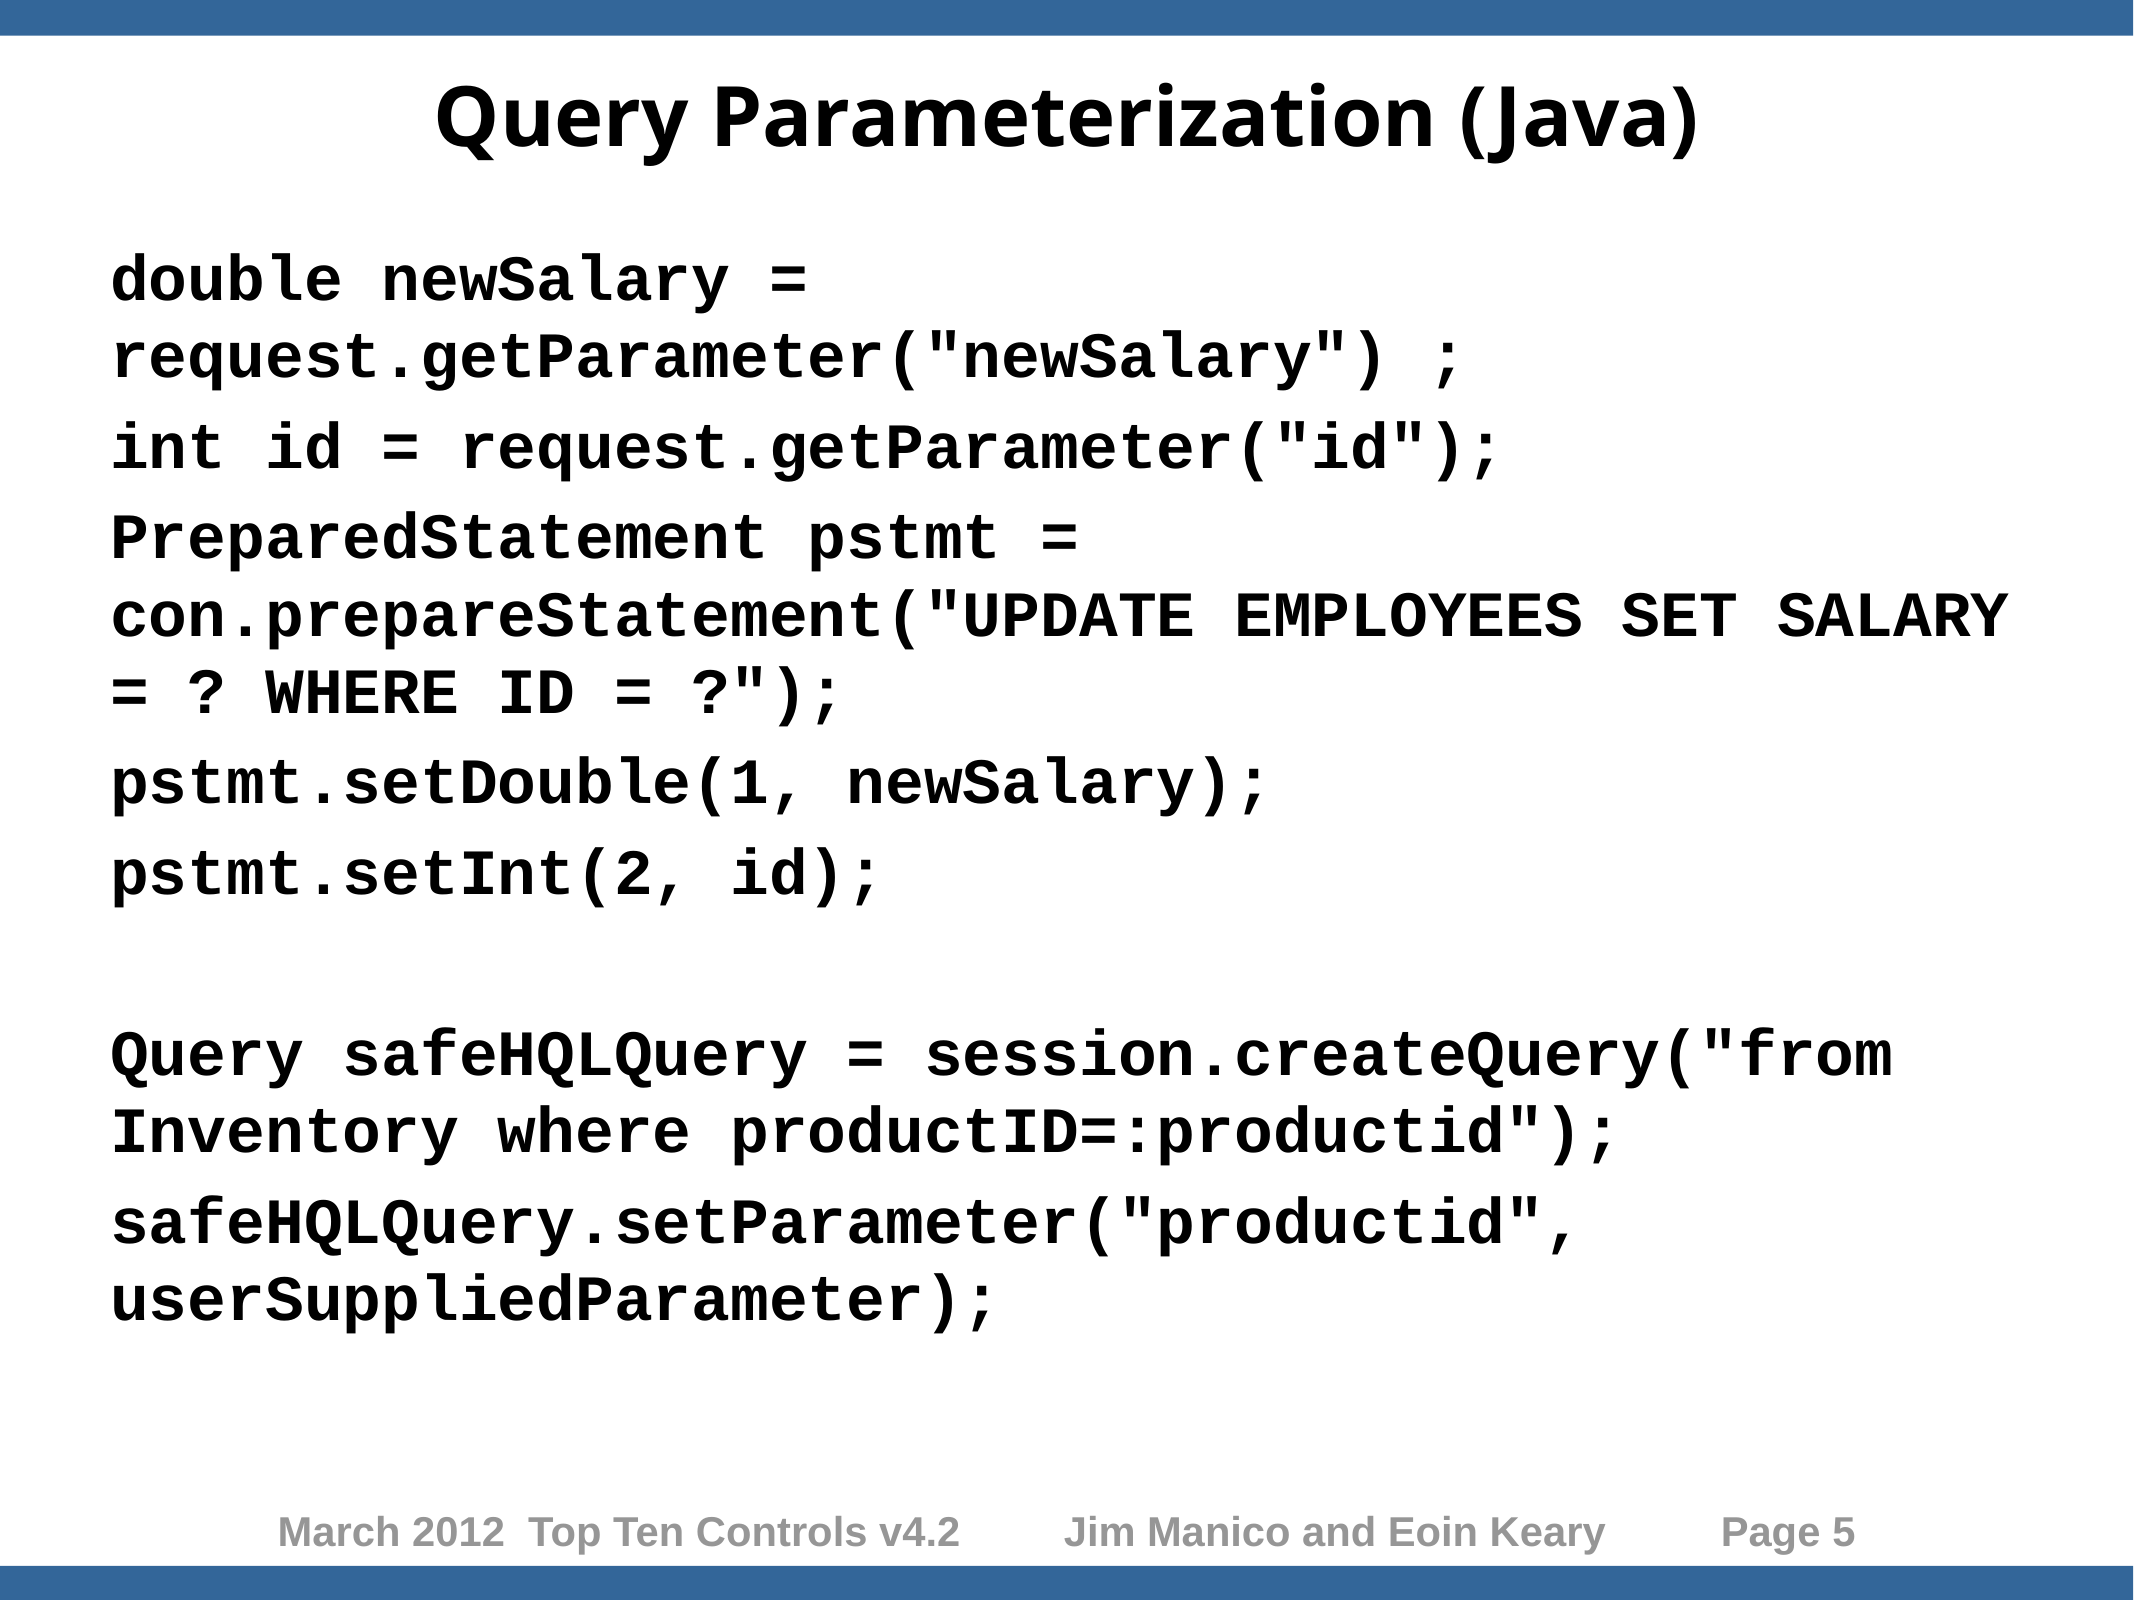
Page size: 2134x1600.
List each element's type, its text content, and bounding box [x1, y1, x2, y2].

title Query Parameterization (Java) [0, 40, 2134, 187]
list double newSalary = request.getParameter("newSalary") ; int id = request.getParameter("id"); PreparedStatement pstmt = con.prepareStatement("UPDATE EMPLOYEES SET SALARY = ? WHERE ID = ?"); pstmt.setDouble(1, newSalary); pstmt.setInt(2, id); Query safeHQLQuery = session.createQuery("from Inventory where productID=:productid"); safeHQLQuery.setParameter("productid", userSuppliedParameter); [88, 225, 2084, 1241]
